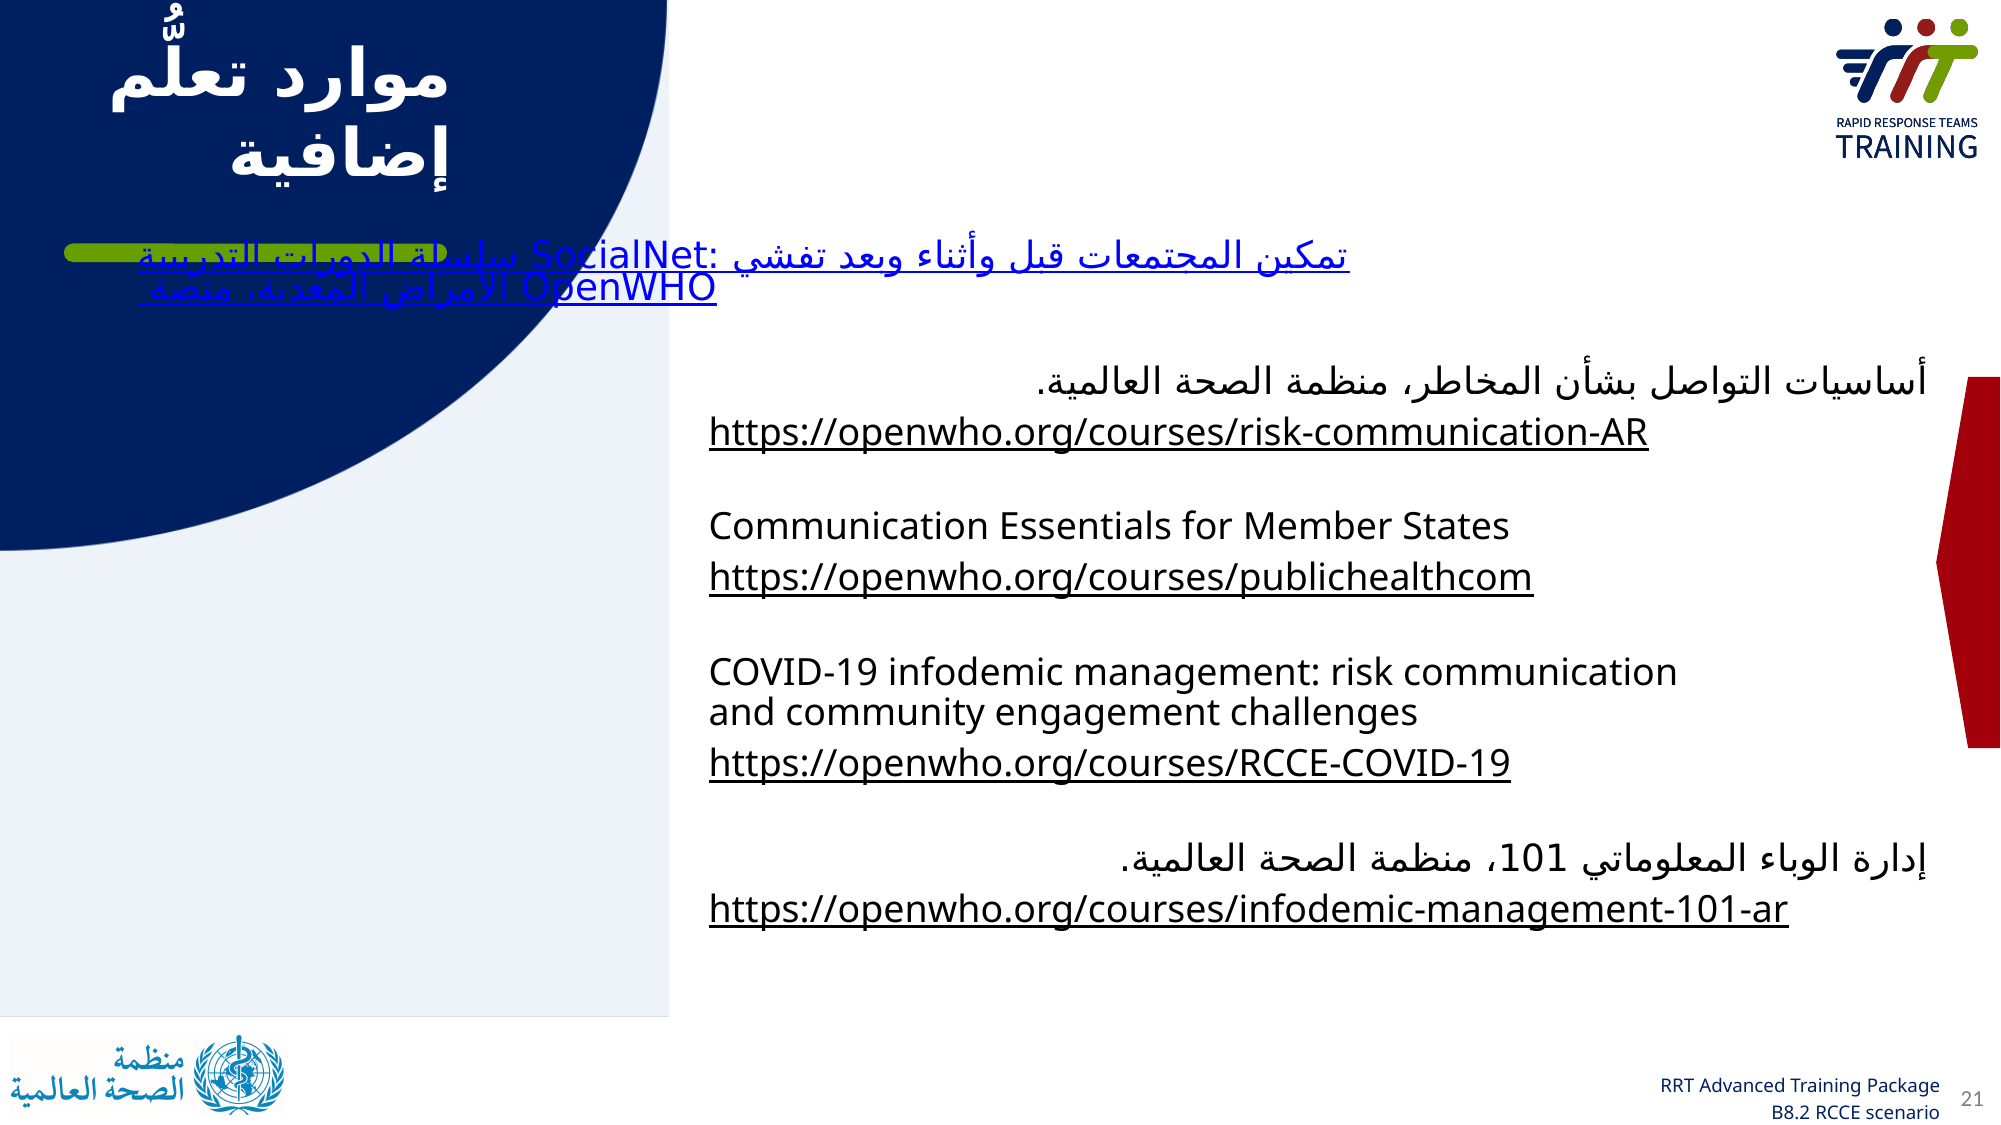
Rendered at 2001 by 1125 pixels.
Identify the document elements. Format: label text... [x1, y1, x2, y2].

picture [11, 1035, 284, 1115]
picture [0, 0, 669, 1018]
picture [241, 1050, 247, 1059]
picture [1835, 19, 1978, 167]
list سلسلة الدورات التدريبية SocialNet: تمكين المجتمعات قبل وأثناء وبعد تفشي الأمراض المعدية، منصة OpenWHO أساسيات التواصل بشأن المخاطر، منظمة الصحة العالمية. https://openwho.org/courses/risk-communication-AR Communication Essentials for Member States https://openwho.org/courses/publichealthcom COVID-19 infodemic management: risk communication and community engagement challenges https://openwho.org/courses/RCCE-COVID-19 إدارة الوباء المعلوماتي 101، منظمة الصحة العالمية. https://openwho.org/courses/infodemic-management-101-ar [700, 137, 1937, 1049]
text_box موارد تعلُّم إضافية [51, 22, 461, 197]
